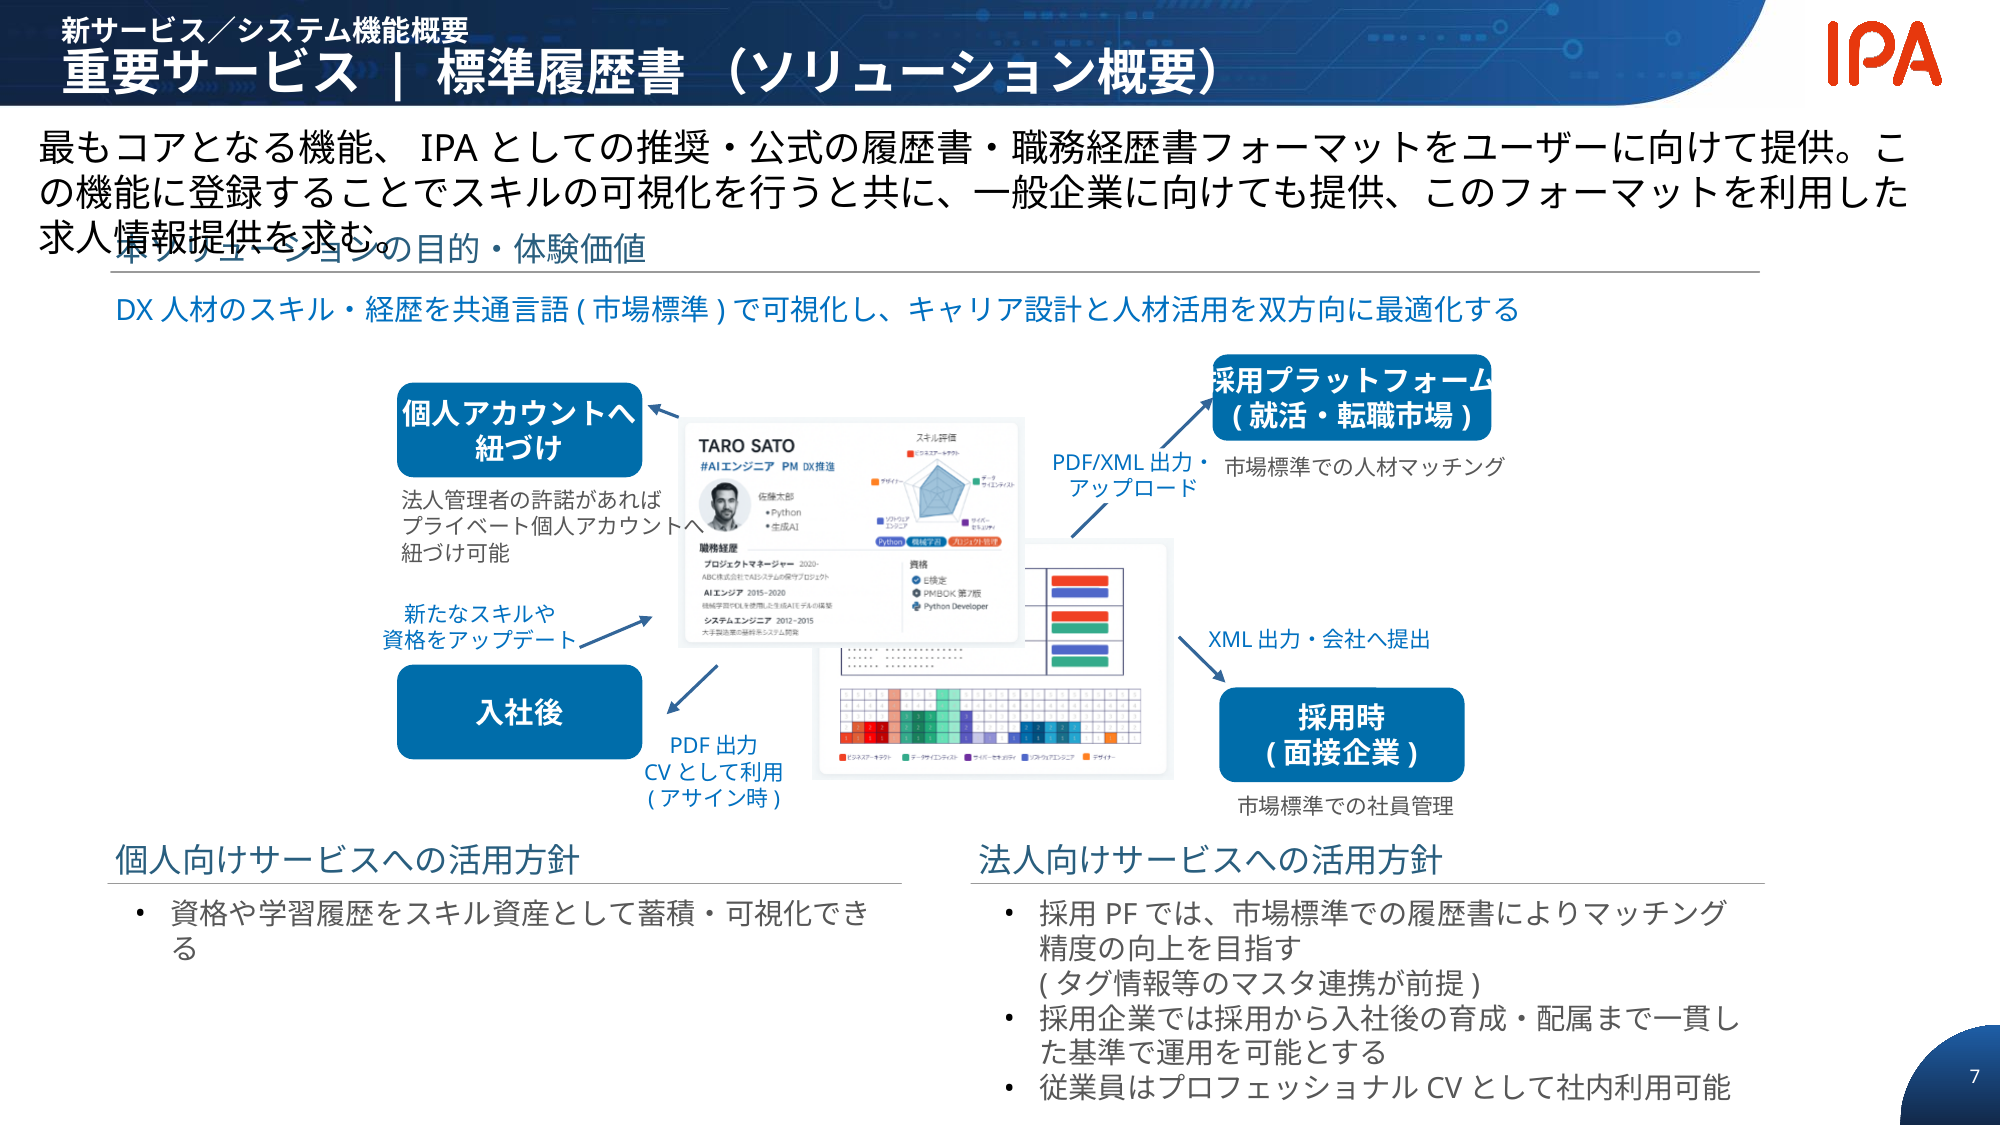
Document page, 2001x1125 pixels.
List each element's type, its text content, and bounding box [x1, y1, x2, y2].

text_box DX人材のスキル・経歴を共通言語(市場標準)で可視化し、キャリア設計と人材活用を双方向に最適化する [100, 283, 1750, 334]
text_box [579, 616, 653, 648]
text_box 市場標準での社員管理 [1220, 792, 1471, 827]
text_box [100, 837, 1765, 1049]
text_box 採用プラットフォーム (就活・転職市場) [1212, 354, 1492, 441]
text_box 個人アカウントへ 紐づけ [396, 382, 643, 478]
text_box 新たなスキルや 資格をアップデート [394, 599, 567, 656]
text_box XML出力・会社へ提出 [1212, 625, 1428, 661]
text_box 最もコアとなる機能、IPAとしての推奨・公式の履歴書・職務経歴書フォーマットをユーザーに向けて提供。この機能に登録することでスキルの可視化を行うと共に、一般企業に向けても提供、このフォーマットを利用した求人情報提供を求む。 [37, 123, 1938, 233]
picture [0, 0, 1805, 108]
picture [1828, 21, 1942, 86]
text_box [647, 405, 679, 418]
text_box PDF出力 CVとして利用 (アサイン時) [651, 731, 777, 788]
text_box 新サービス／システム機能概要 重要サービス | 標準履歴書 （ソリューション概要） [61, 16, 1794, 92]
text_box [666, 665, 718, 715]
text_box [1071, 397, 1214, 538]
text_box 採用時 (面接企業) [1219, 687, 1465, 783]
text_box 入社後 [396, 664, 643, 760]
text_box 法人管理者の許諾があれば プライベート個人アカウントへ 紐づけ可能 [400, 486, 648, 543]
text_box 本ソリューションの目的・体験価値 [100, 233, 1765, 270]
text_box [678, 417, 1174, 780]
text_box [1178, 636, 1226, 683]
text_box 市場標準での人材マッチング [1240, 453, 1491, 489]
